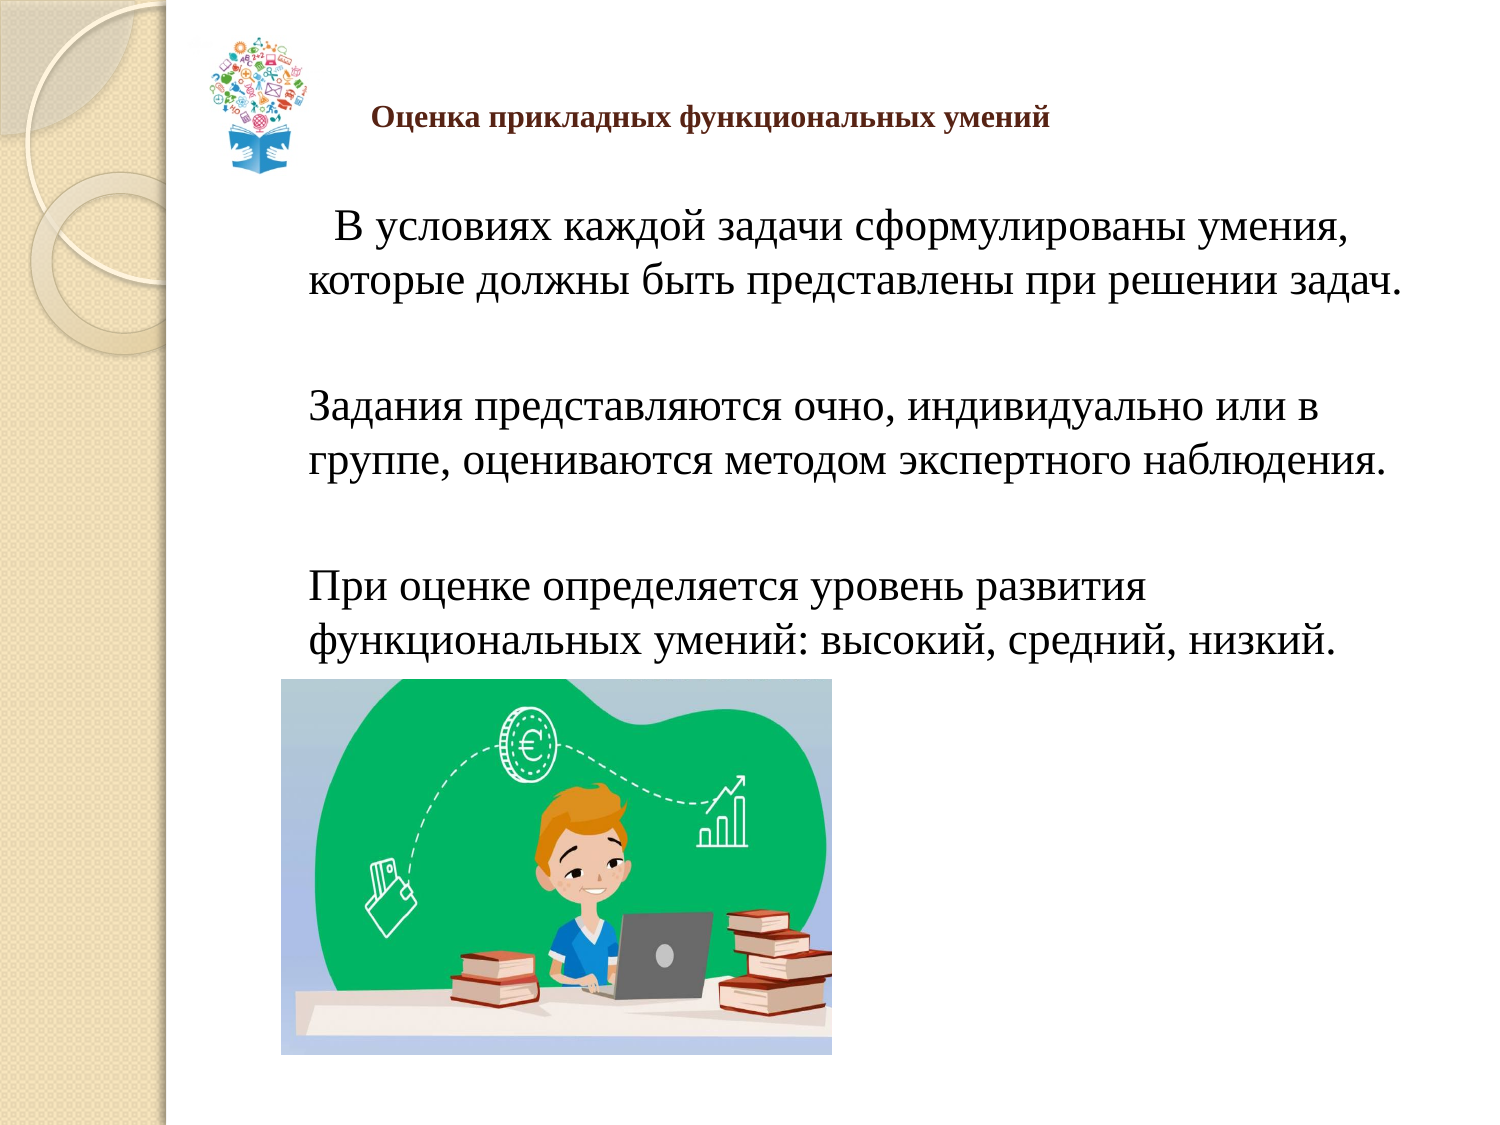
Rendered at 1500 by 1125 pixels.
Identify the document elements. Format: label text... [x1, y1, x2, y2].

picture [187, 34, 329, 176]
title Оценка прикладных функциональных умений [257, 23, 1466, 211]
picture [280, 679, 833, 1055]
text_box [632, 585, 891, 661]
list В условиях каждой задачи сформулированы умения, которые должны быть представлены при решении задач. Задания представляются очно, индивидуально или в группе, оцениваются методом экспертного наблюдения. При оценке определяется уровень развития функциональных умений: высокий, средний, низкий. [235, 187, 1418, 938]
